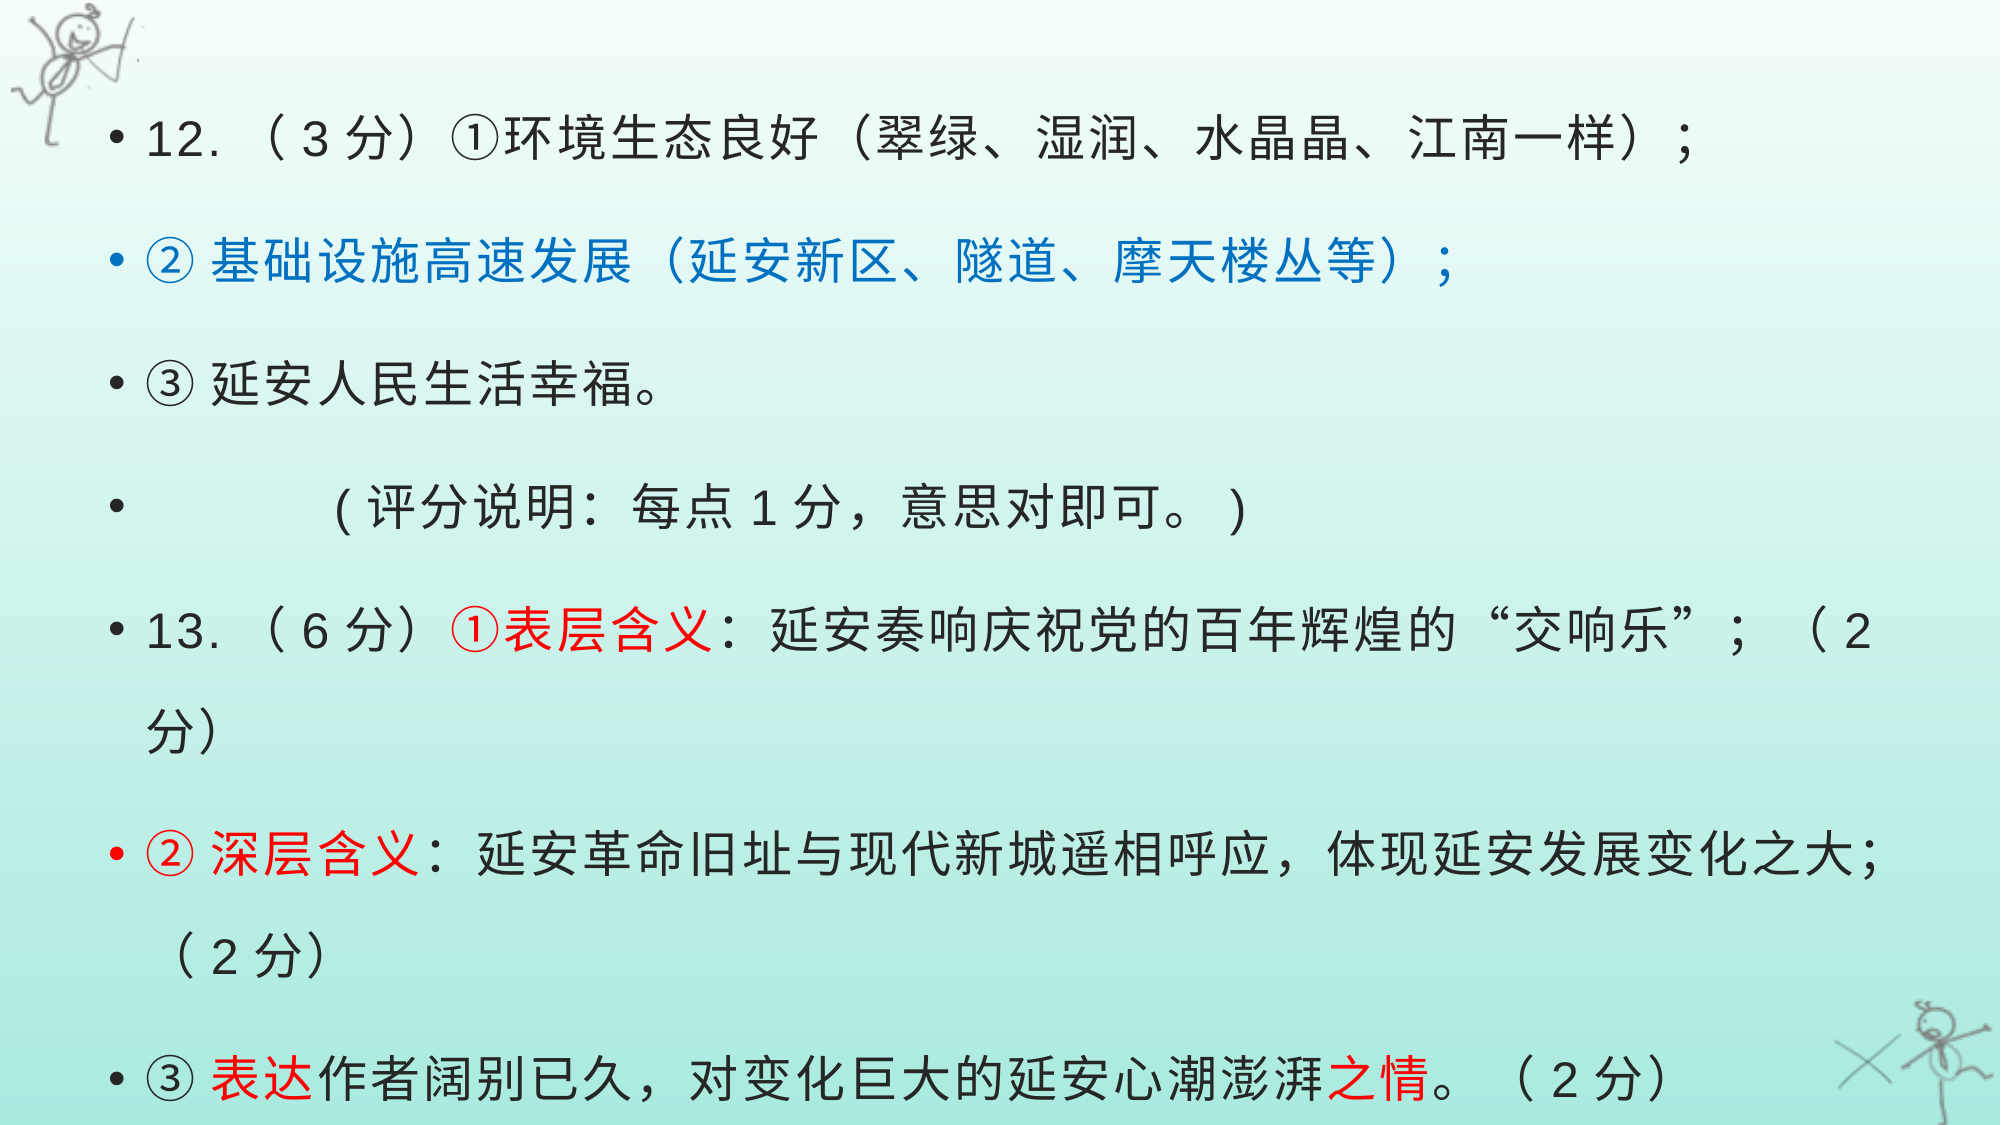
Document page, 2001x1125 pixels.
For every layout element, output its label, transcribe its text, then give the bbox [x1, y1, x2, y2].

picture [10, 3, 1994, 1125]
list 12.（3分）①环境生态良好（翠绿、湿润、水晶晶、江南一样）； ②基础设施高速发展（延安新区、隧道、摩天楼丛等）； ③延安人民生活幸福。 (评分说明：每点1分，意思对即可。) 13.（6分）①表层含义：延安奏响庆祝党的百年辉煌的“交响乐”；（2分） ②深层含义：延安革命旧址与现代新城遥相呼应，体现延安发展变化之大；（2分） ③表达作者阔别已久，对变化巨大的延安心潮澎湃之情。（2分） [93, 56, 1933, 1093]
